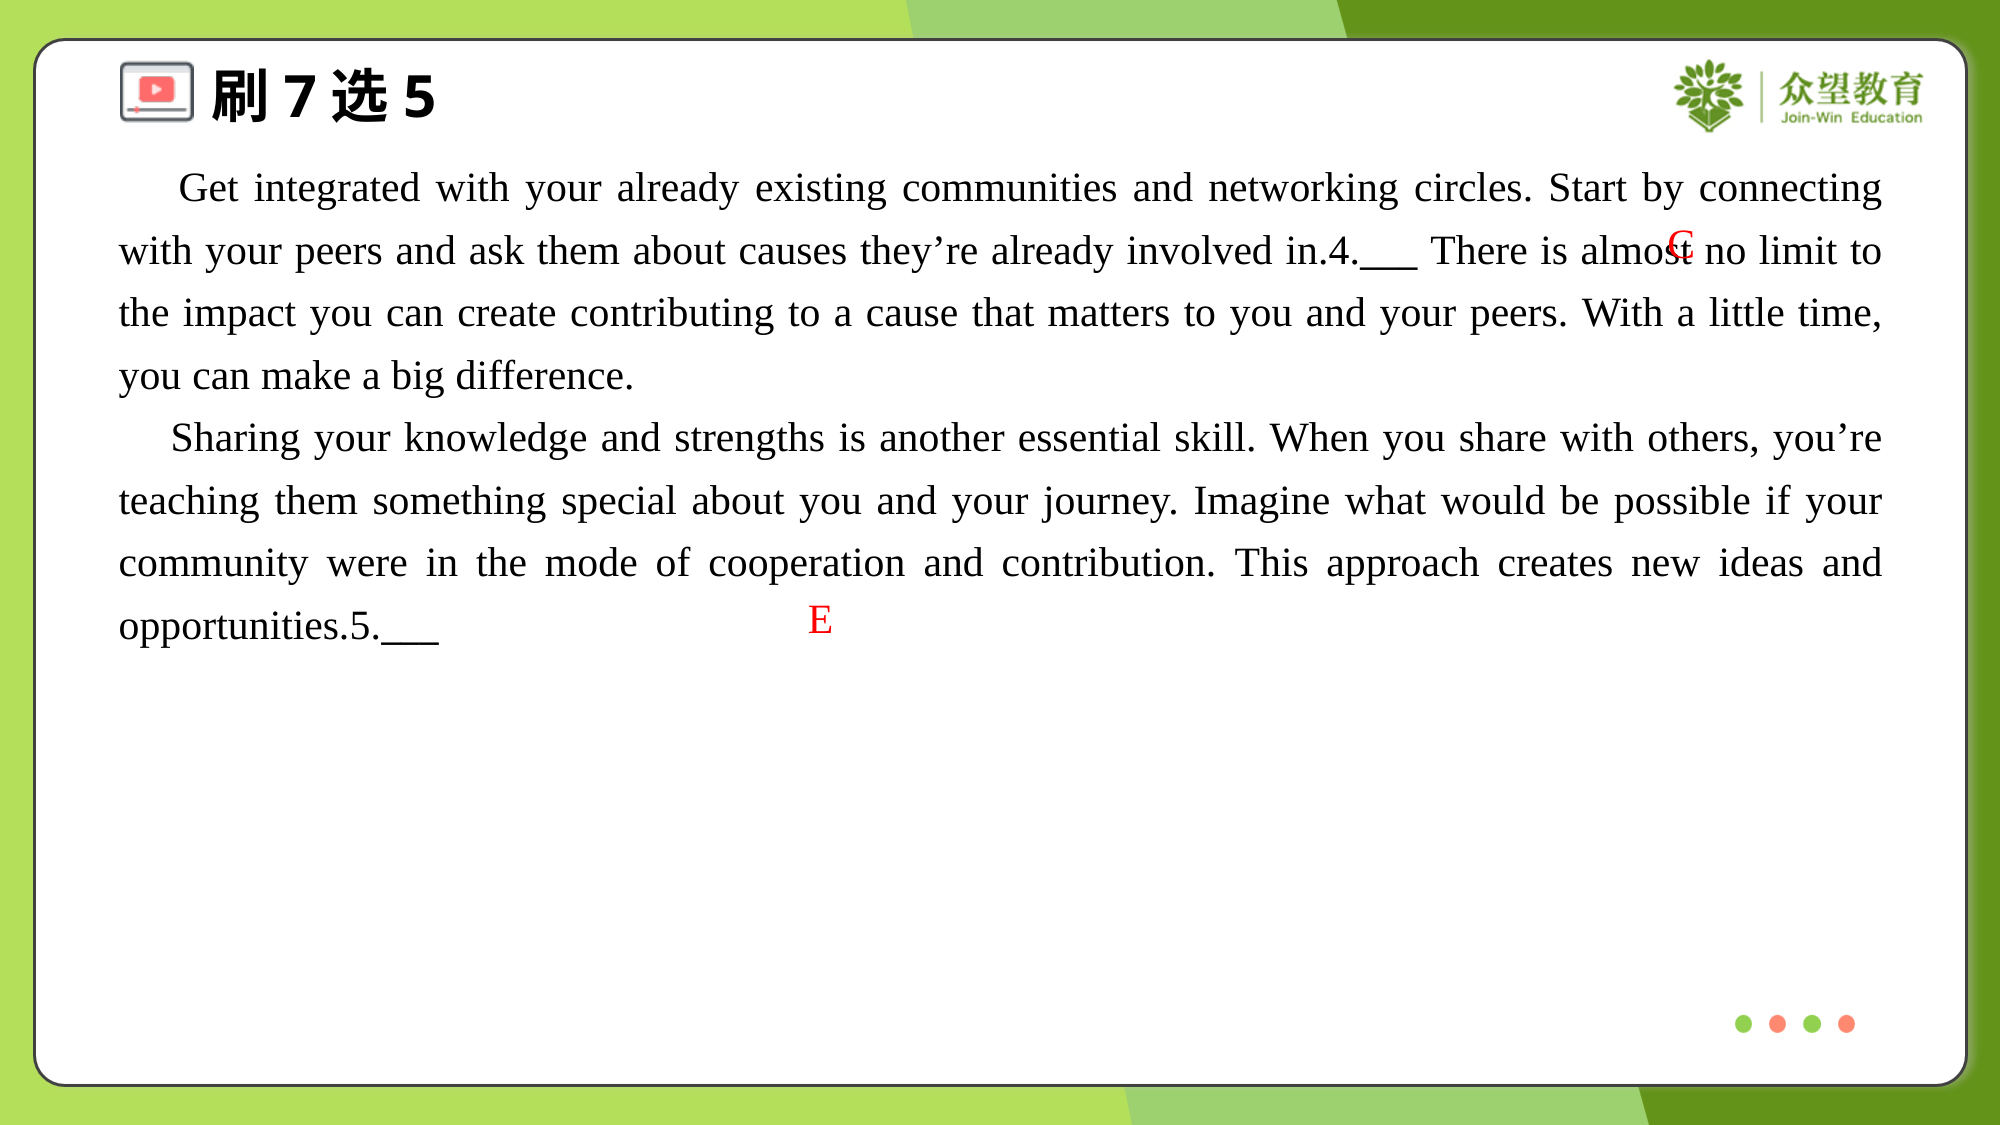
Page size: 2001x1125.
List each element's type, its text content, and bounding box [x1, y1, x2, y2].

text_box E [803, 578, 838, 637]
text_box C [1662, 203, 1700, 262]
text_box Get integrated with your already existing communities and networking circles. Start by connecting with your peers and ask them about causes they’re already involved in.4.___ There is almost no limit to the impact you can create contributing to a cause that matters to you and your peers. With a little time, you can make a big difference. Sharing your knowledge and strengths is another essential skill. When you share with others, you’re teaching them something special about you and your journey. Imagine what would be possible if your community were in the mode of cooperation and contribution. This approach creates new ideas and opportunities.5.___ [118, 147, 1883, 643]
picture [0, 0, 2000, 1125]
